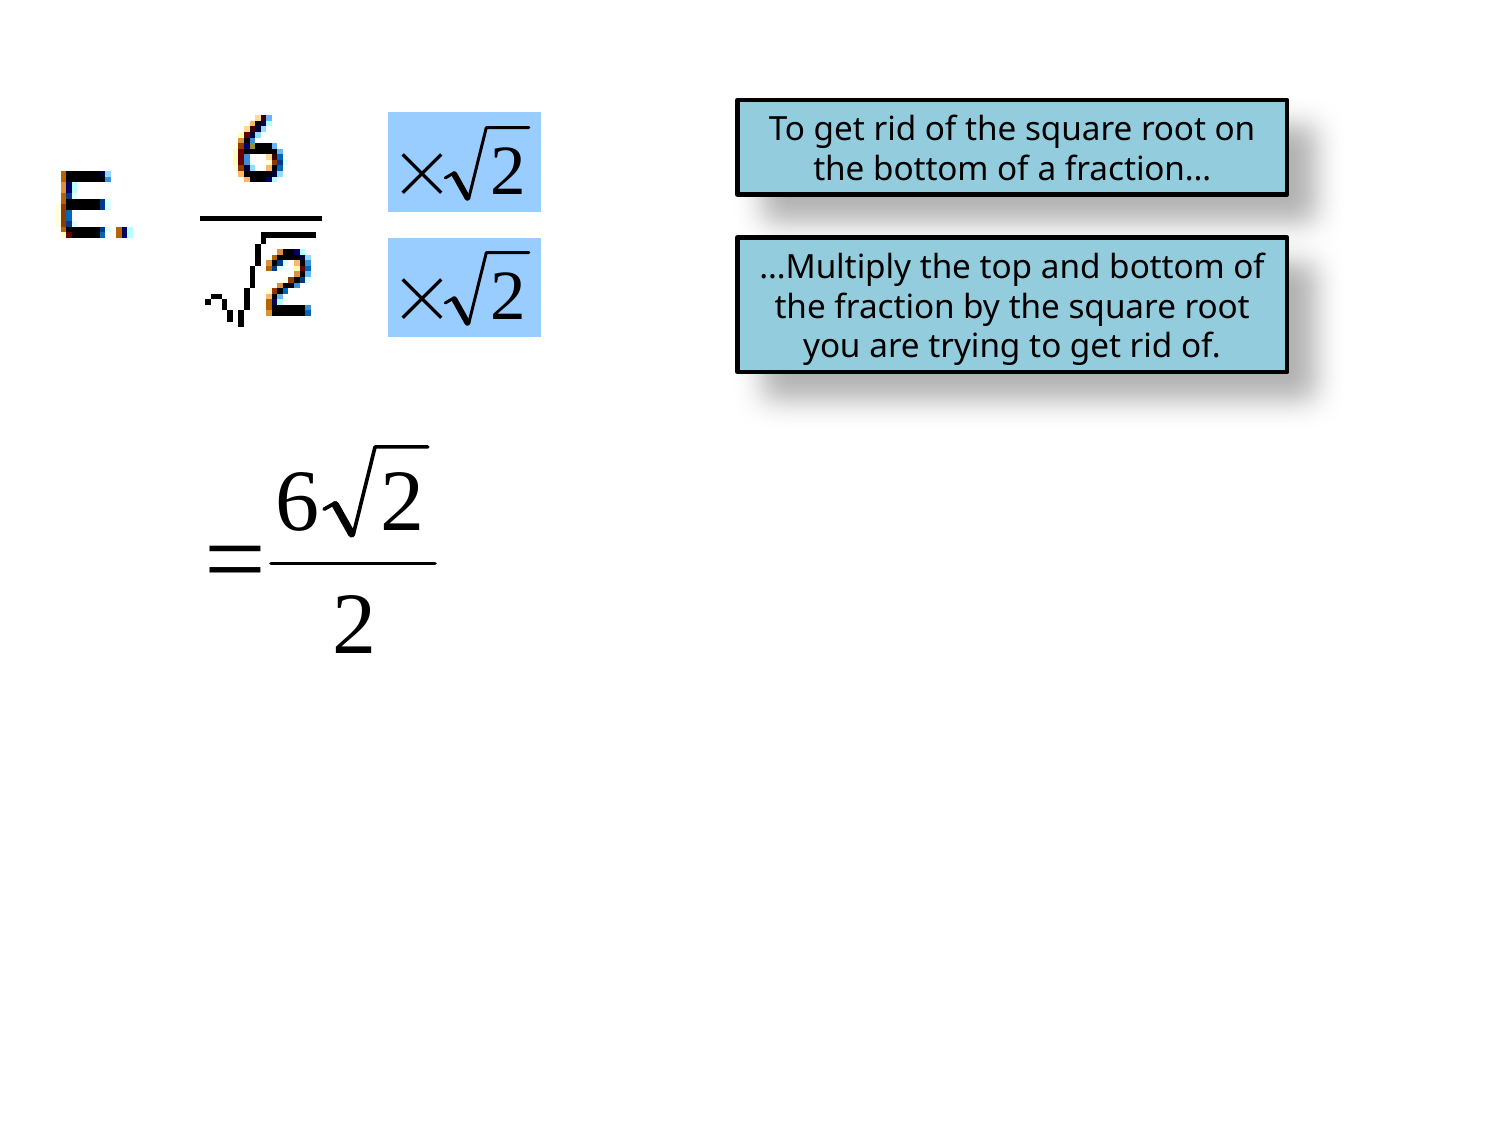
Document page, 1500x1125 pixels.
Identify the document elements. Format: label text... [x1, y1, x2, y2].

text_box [387, 112, 542, 213]
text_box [387, 237, 542, 338]
picture [49, 99, 351, 351]
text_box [187, 424, 452, 673]
text_box To get rid of the square root on the bottom of a fraction… [737, 99, 1288, 195]
text_box …Multiply the top and bottom of the fraction by the square root you are trying to get rid of. [737, 237, 1288, 372]
